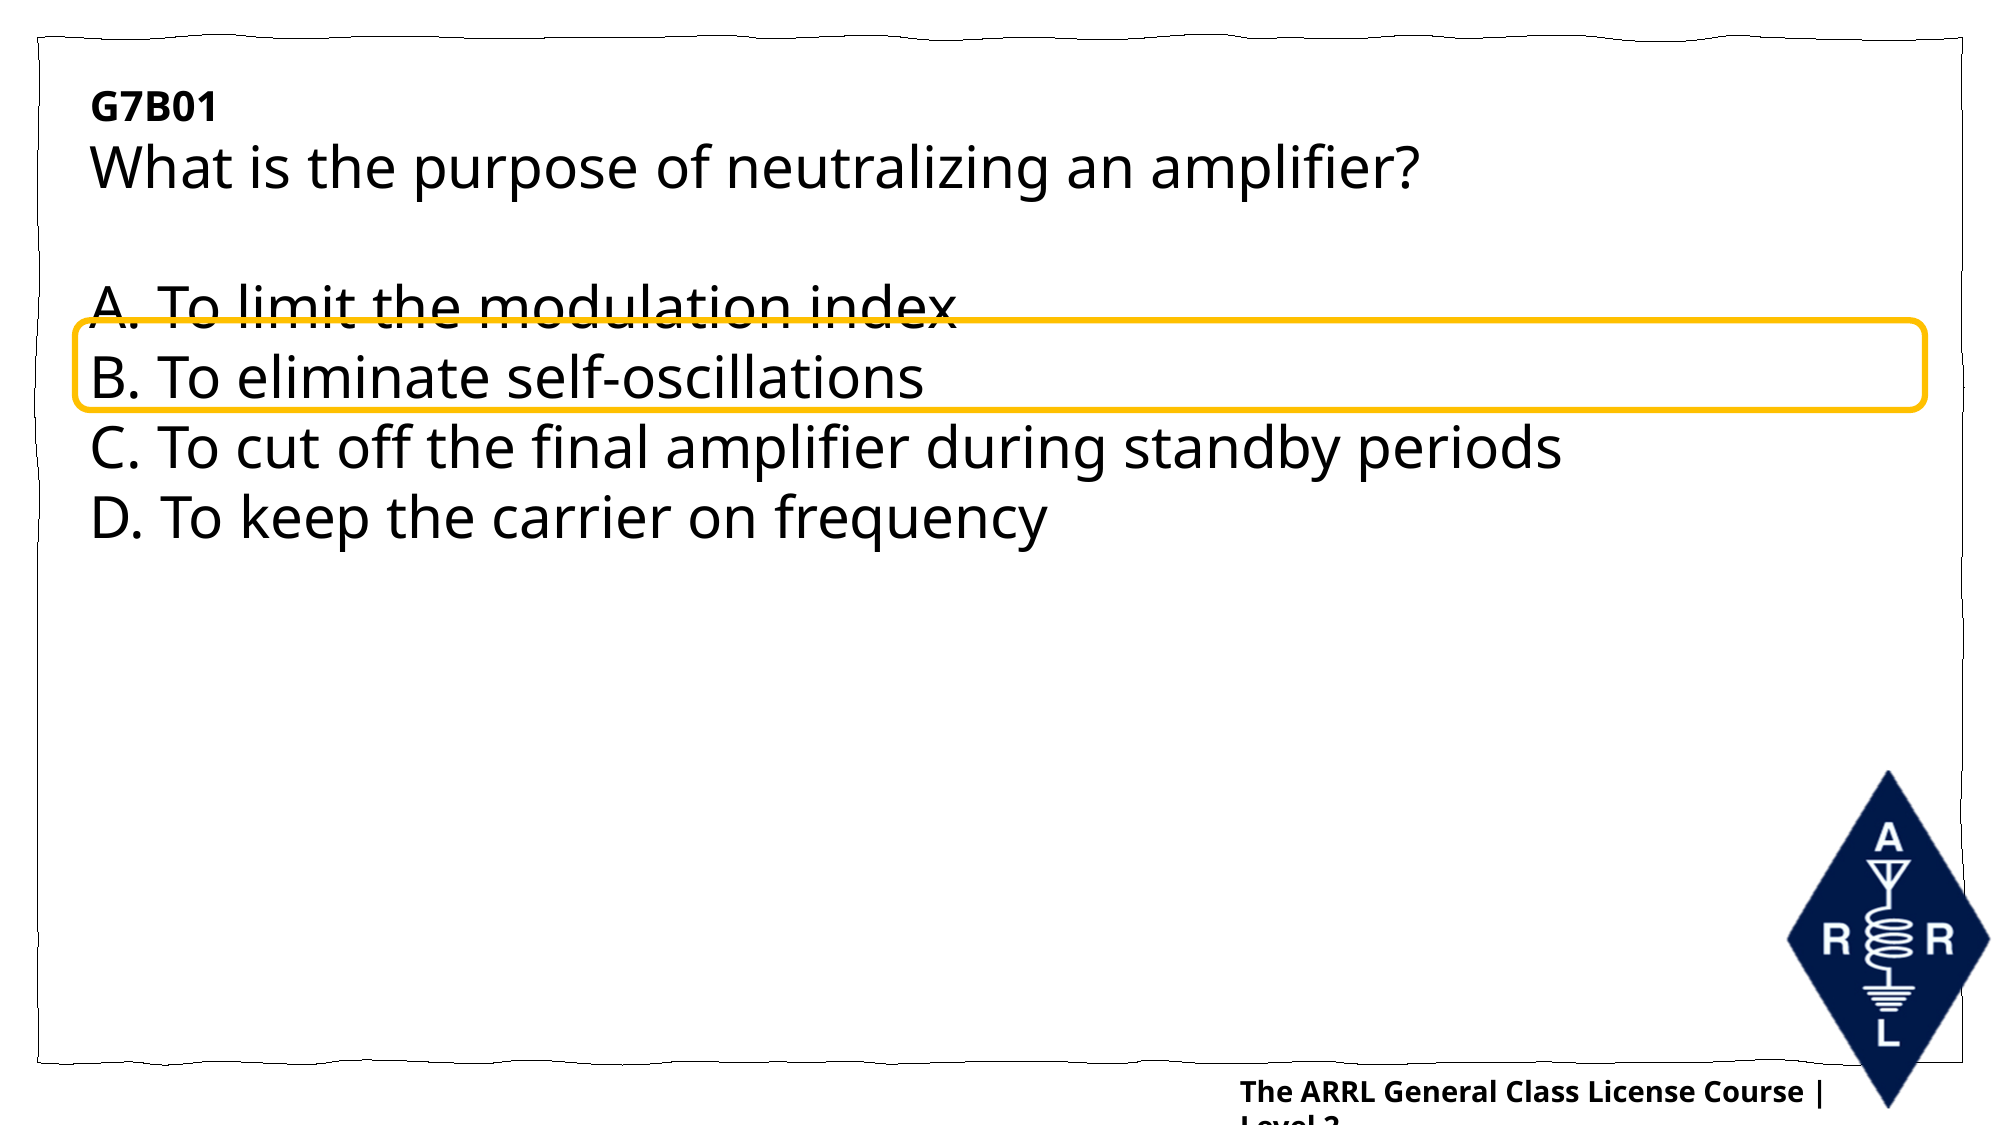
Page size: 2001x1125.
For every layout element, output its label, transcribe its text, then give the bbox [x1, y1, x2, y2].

text_box G7B01 What is the purpose of neutralizing an amplifier? A. To limit the modulation index B. To eliminate self-oscillations C. To cut off the final amplifier during standby periods D. To keep the carrier on frequency [75, 403, 1850, 558]
text_box G7B01 What is the purpose of neutralizing an amplifier? A. To limit the modulation index B. To eliminate self-oscillations C. To cut off the final amplifier during standby periods D. To keep the carrier on frequency [75, 72, 1850, 327]
text_box [73, 319, 1927, 412]
picture [1773, 752, 1999, 1125]
